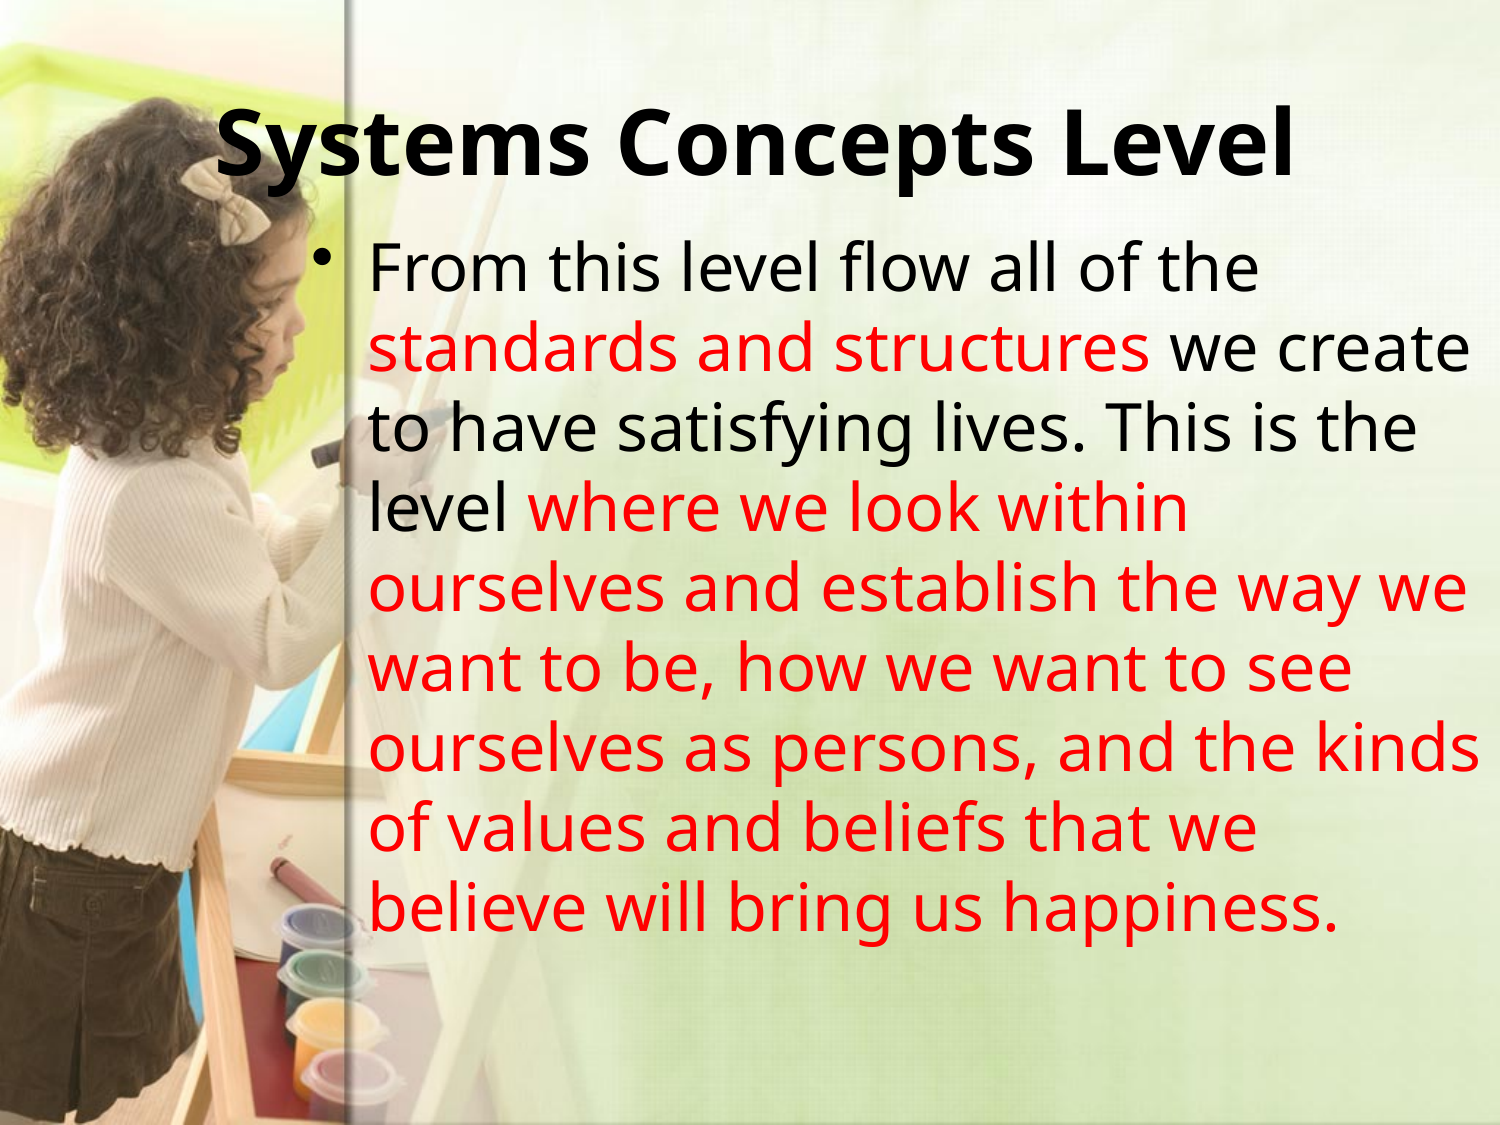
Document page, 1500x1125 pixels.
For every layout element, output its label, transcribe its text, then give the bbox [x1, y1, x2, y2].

list From this level flow all of the standards and structures we create to have satisfying lives. This is the level where we look within ourselves and establish the way we want to be, how we want to see ourselves as persons, and the kinds of values and beliefs that we believe will bring us happiness. [295, 216, 1500, 960]
title Systems Concepts Level [199, 44, 1488, 233]
picture [0, 0, 1500, 1125]
